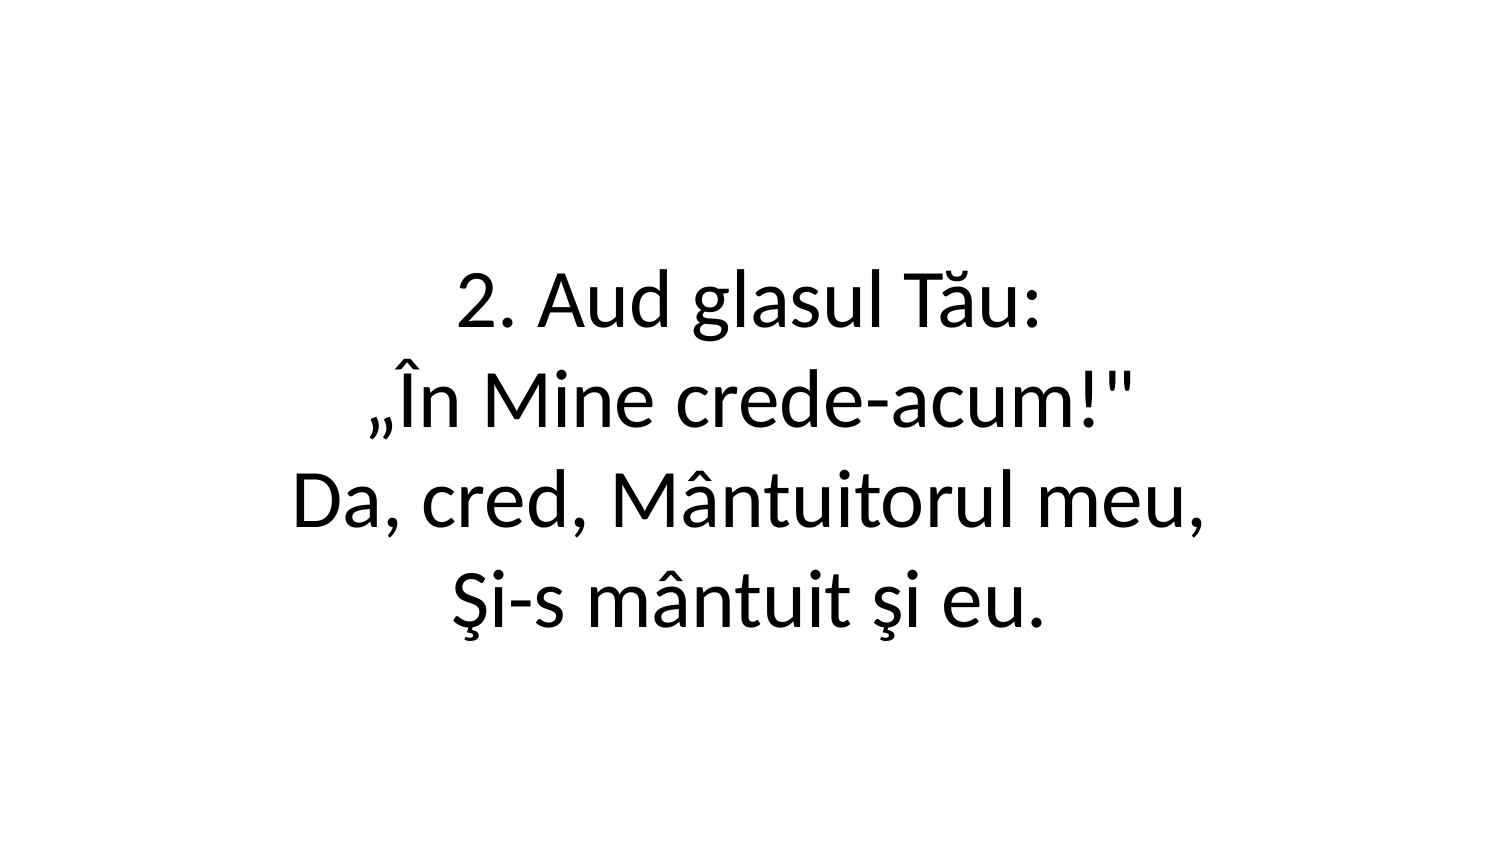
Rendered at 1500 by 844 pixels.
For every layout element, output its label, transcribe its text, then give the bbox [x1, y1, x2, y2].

text_box 2. Aud glasul Tău: „În Mine crede-acum!" Da, cred, Mântuitorul meu, Şi-s mântuit şi eu. [276, 192, 1224, 652]
